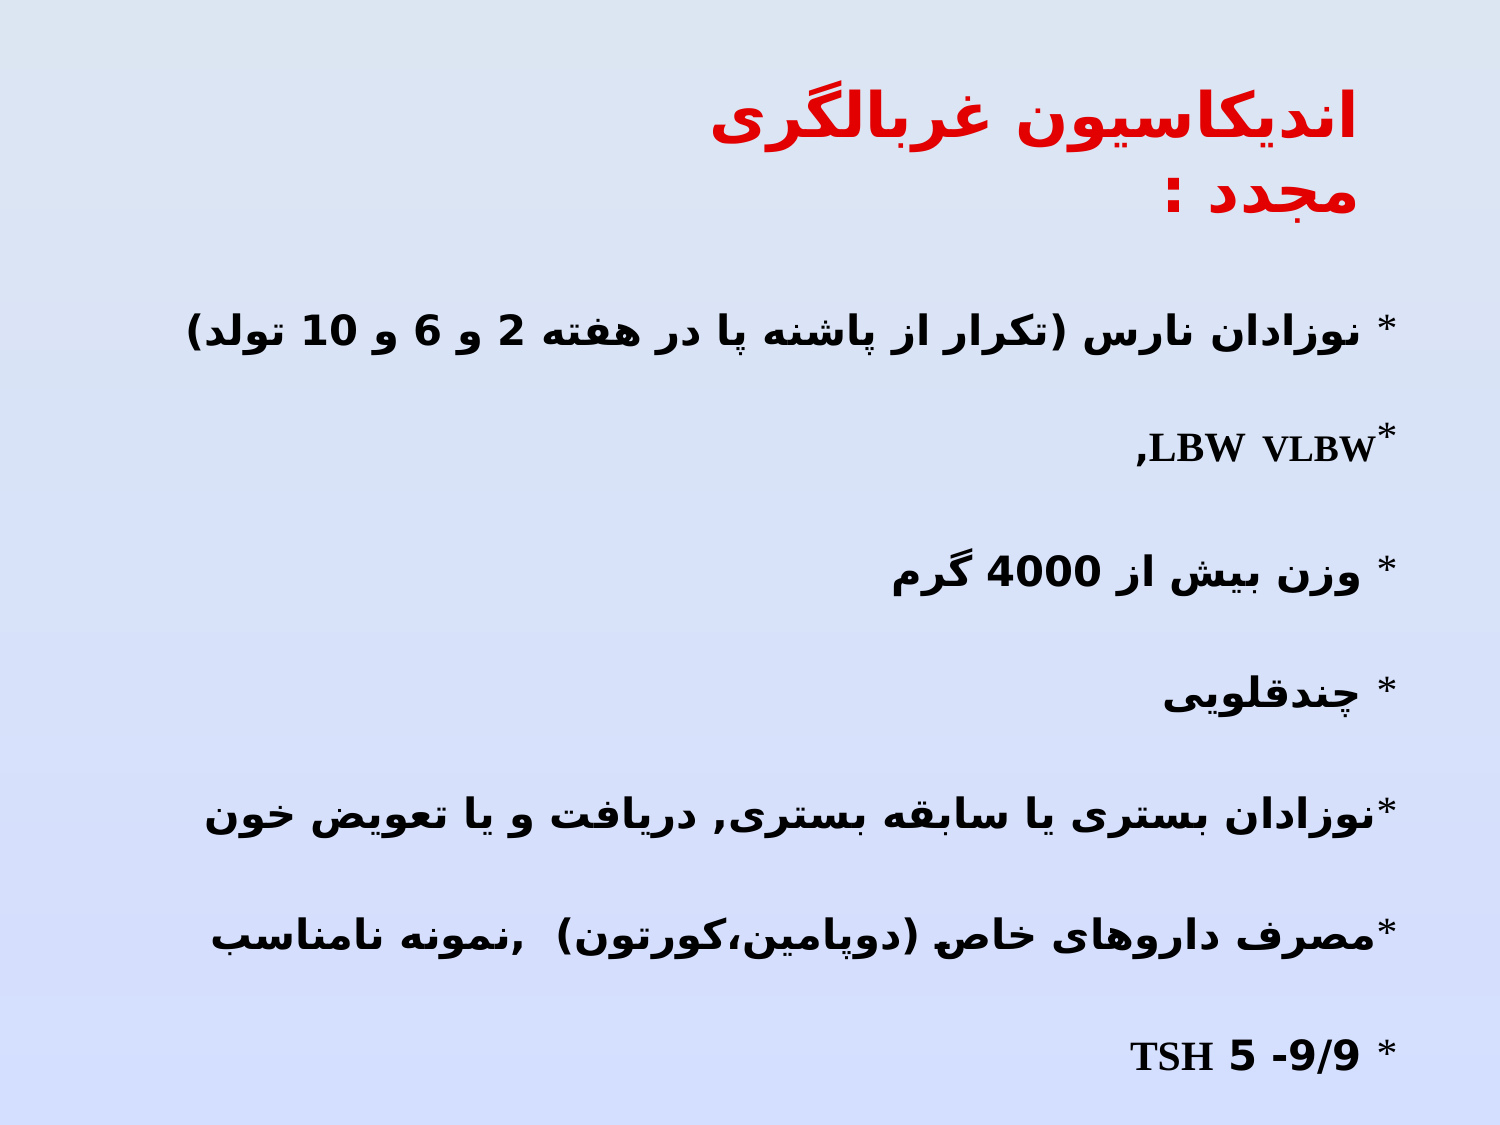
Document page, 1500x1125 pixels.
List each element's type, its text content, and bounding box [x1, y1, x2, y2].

subtitle نوزادان نارس (تکرار از پاشنه پا در هفته 2 و 6 و 10 تولد) LBW VLBW, وزن بیش از 4000 گرم چندقلویی نوزادان بستری یا سابقه بستری, دریافت و یا تعویض خون مصرف داروهای خاص (دوپامین،کورتون) ,نمونه نامناسب 9/9- 5 TSH [87, 224, 1413, 1125]
title اندیکاسیون غربالگری مجدد : [662, 75, 1375, 224]
